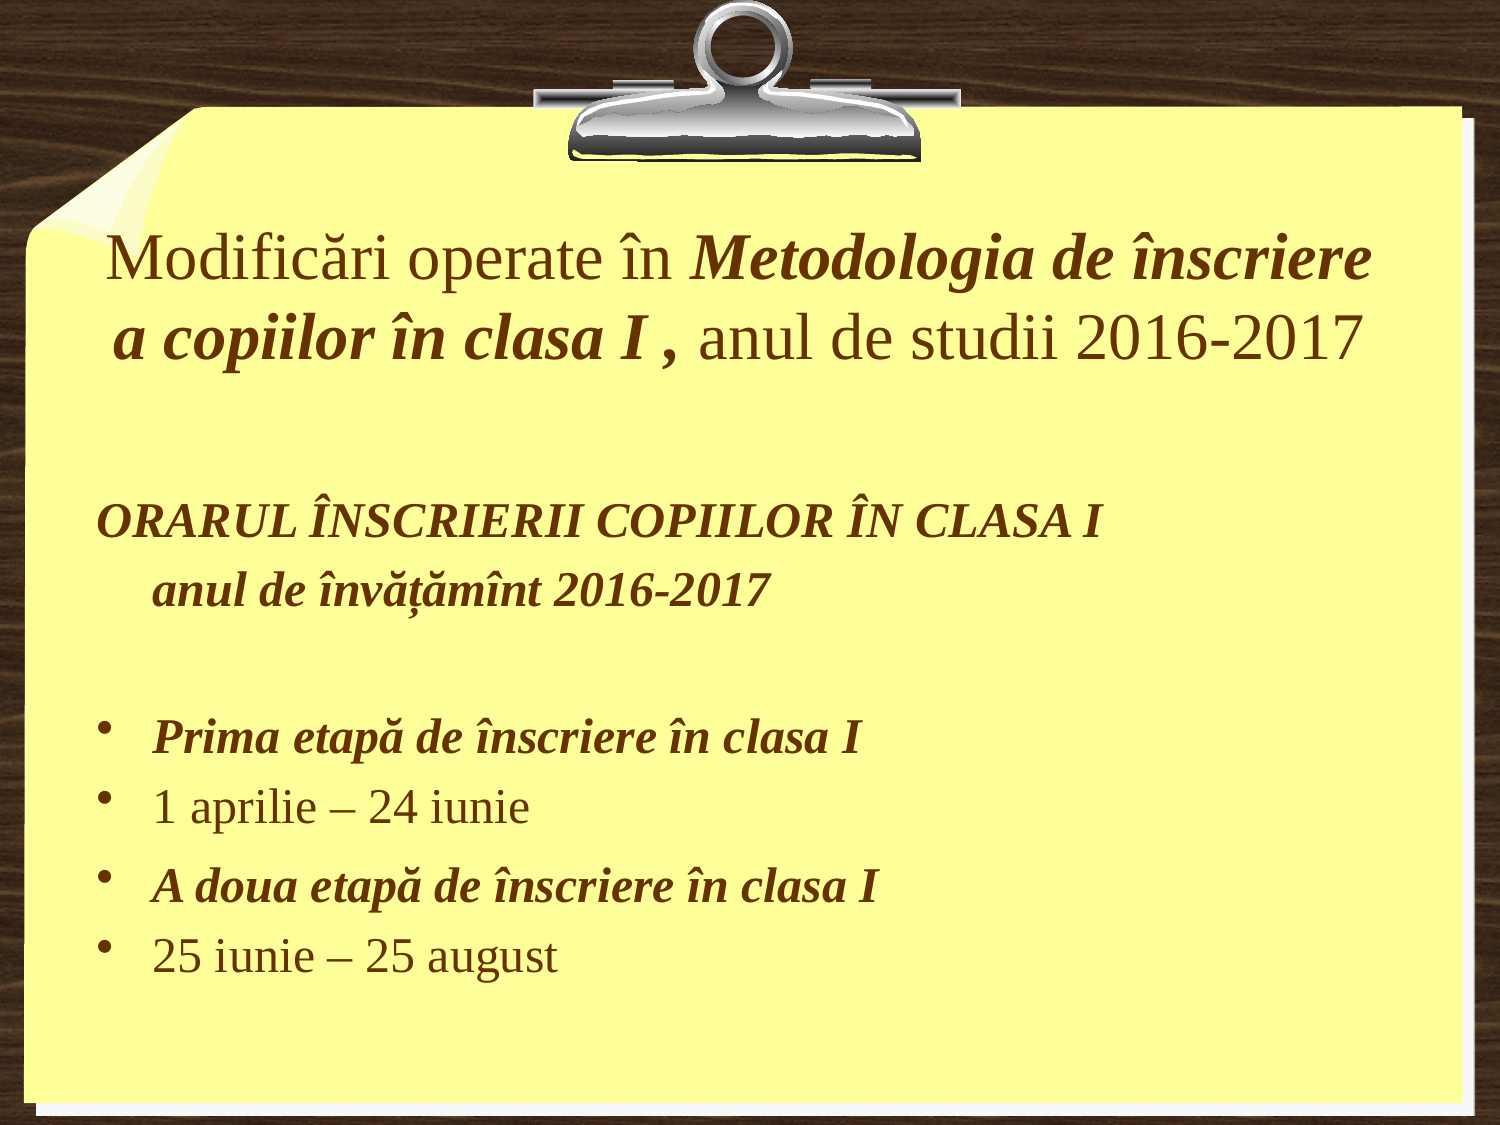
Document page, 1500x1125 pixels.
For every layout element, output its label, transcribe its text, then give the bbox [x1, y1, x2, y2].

picture [0, 0, 1500, 1125]
list ORARUL ÎNSCRIERII COPIILOR ÎN CLASA I anul de învățămînt 2016-2017 Prima etapă de înscriere în clasa I 1 aprilie – 24 iunie A doua etapă de înscriere în clasa I 25 iunie – 25 august [80, 400, 1405, 976]
picture [710, 15, 775, 78]
title Modificări operate în Metodologia de înscriere a copiilor în clasa I , anul de studii 2016-2017 [77, 199, 1403, 388]
